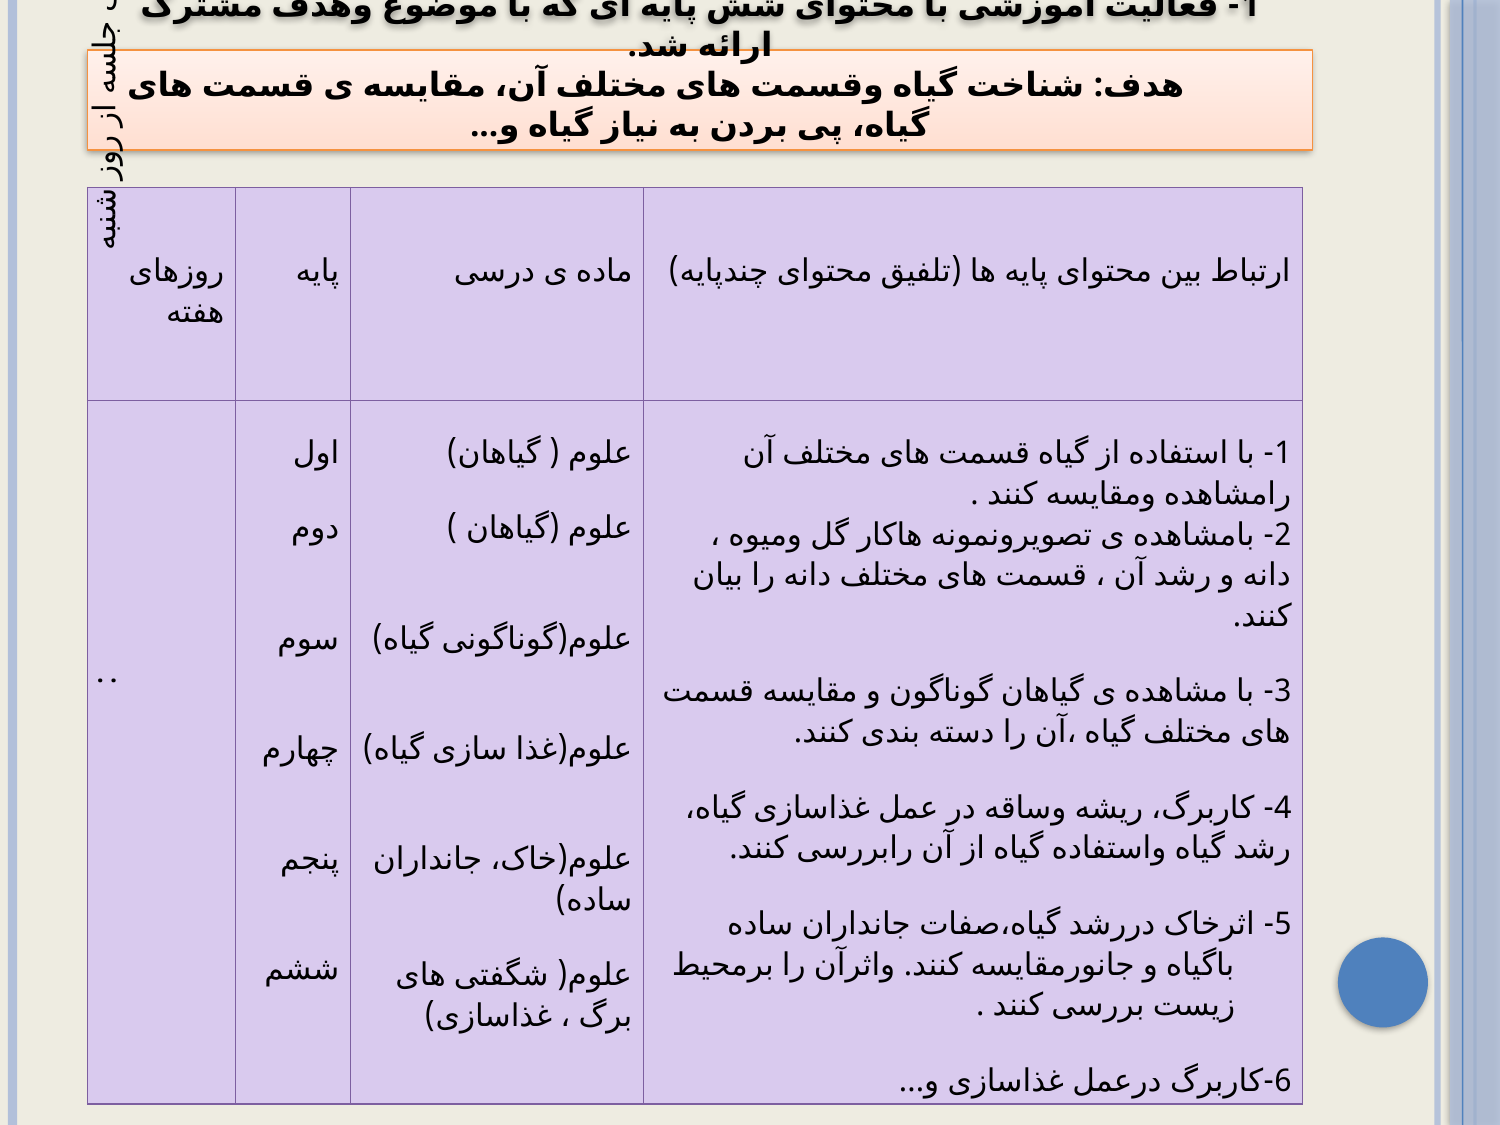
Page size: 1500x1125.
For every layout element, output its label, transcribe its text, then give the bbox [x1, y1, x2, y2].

title 1- فعالیت آموزشی با محتوای شش پایه ای که با موضوع وهدف مشترک ارائه شد. هدف: شناخت گیاه وقسمت های مختلف آن، مقایسه ی قسمت های گیاه، پی بردن به نیاز گیاه و... [87, 49, 1313, 151]
table_header ماده ی درسی [351, 188, 643, 400]
table_cell علوم ( گیاهان) علوم (گیاهان ) علوم(گوناگونی گیاه) علوم(غذا سازی گیاه) علوم(خاک، جانداران ساده) علوم( شگفتی های برگ ، غذاسازی) [351, 401, 643, 1103]
table_header ارتباط بین محتوای پایه ها (تلفیق محتوای چندپایه) [644, 188, 1302, 400]
table_header روزهای هفته [88, 188, 235, 400]
table_cell بطور مثال : یک جلسه از روز شنبه [88, 401, 235, 1103]
table_cell اول دوم سوم چهارم پنجم ششم [236, 401, 350, 1103]
table_cell 1- با استفاده از گیاه قسمت های مختلف آن رامشاهده ومقایسه کنند . 2- بامشاهده ی تصویرونمونه هاکار گل ومیوه ، دانه و رشد آن ، قسمت های مختلف دانه را بیان کنند. 3- با مشاهده ی گیاهان گوناگون و مقایسه قسمت های مختلف گیاه ،آن را دسته بندی کنند. 4- کاربرگ، ریشه وساقه در عمل غذاسازی گیاه، رشد گیاه واستفاده گیاه از آن رابررسی کنند. 5- اثرخاک دررشد گیاه،صفات جانداران ساده باگیاه و جانورمقایسه کنند. واثرآن را برمحیط زیست بررسی کنند . 6-کاربرگ درعمل غذاسازی و... [644, 401, 1302, 1103]
table_header پایه [236, 188, 350, 400]
